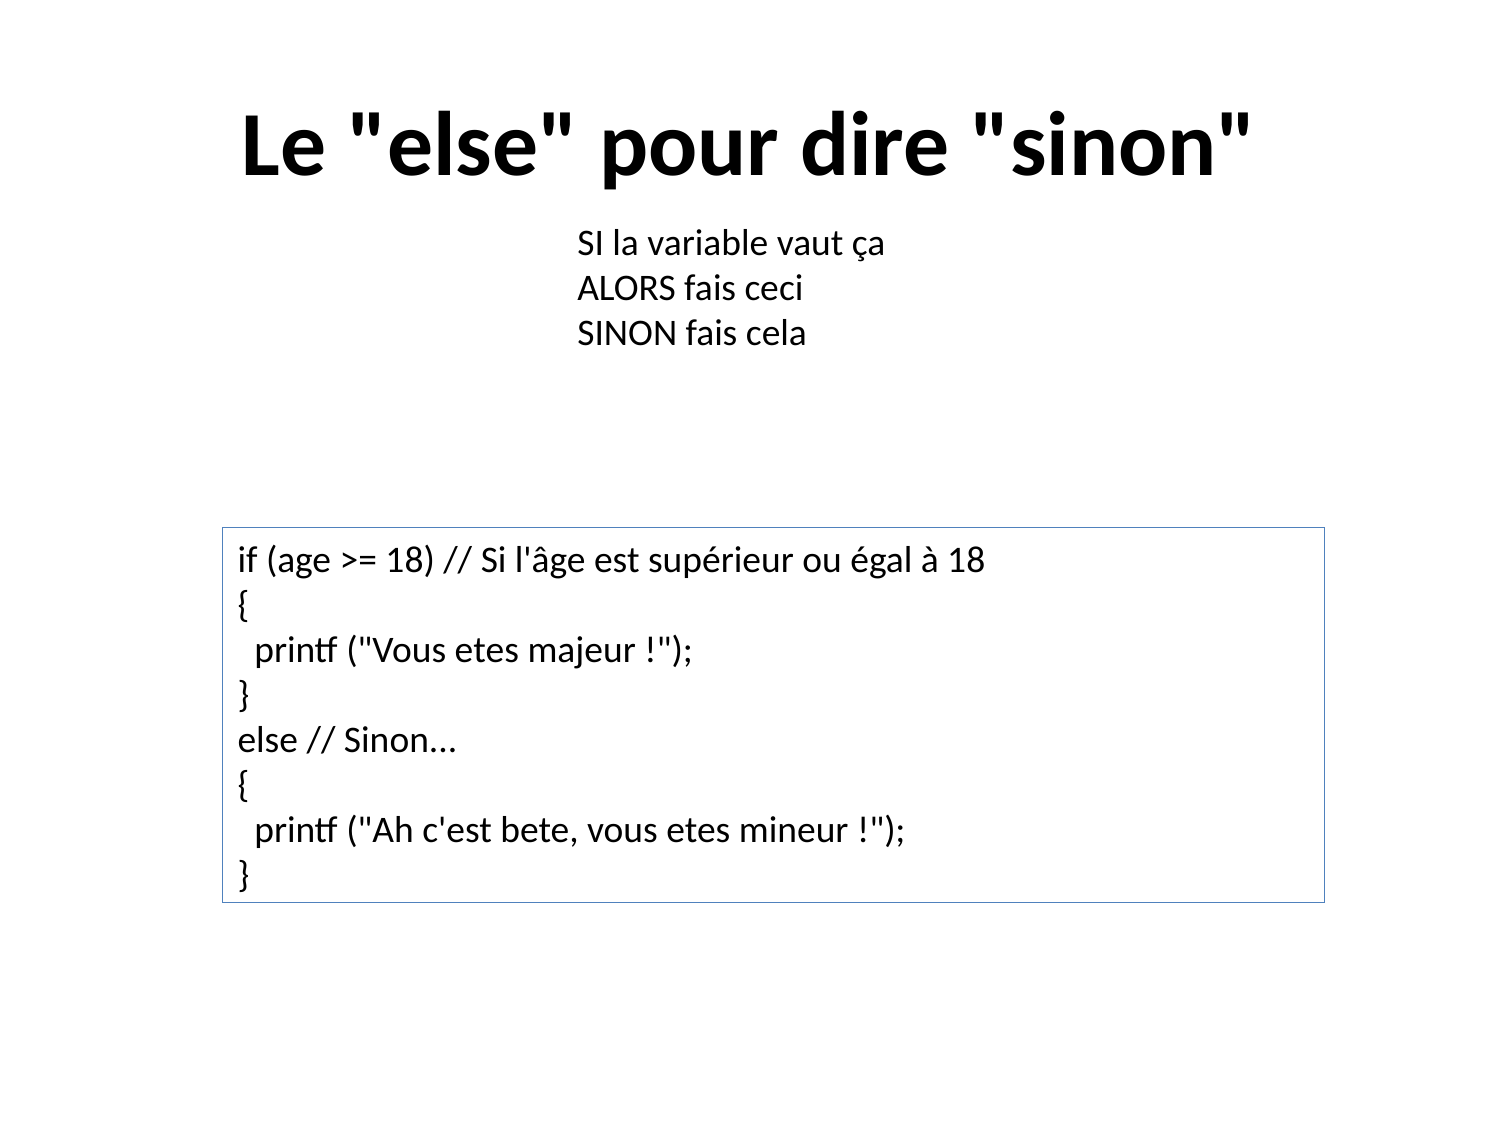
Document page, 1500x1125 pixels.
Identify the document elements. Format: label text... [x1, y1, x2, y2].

title Le "else" pour dire "sinon" [75, 45, 1425, 233]
text_box if (age >= 18) // Si l'âge est supérieur ou égal à 18 { printf ("Vous etes majeur !"); } else // Sinon... { printf ("Ah c'est bete, vous etes mineur !"); } [222, 527, 1325, 903]
text_box SI la variable vaut ça ALORS fais ceci SINON fais cela [562, 210, 926, 361]
